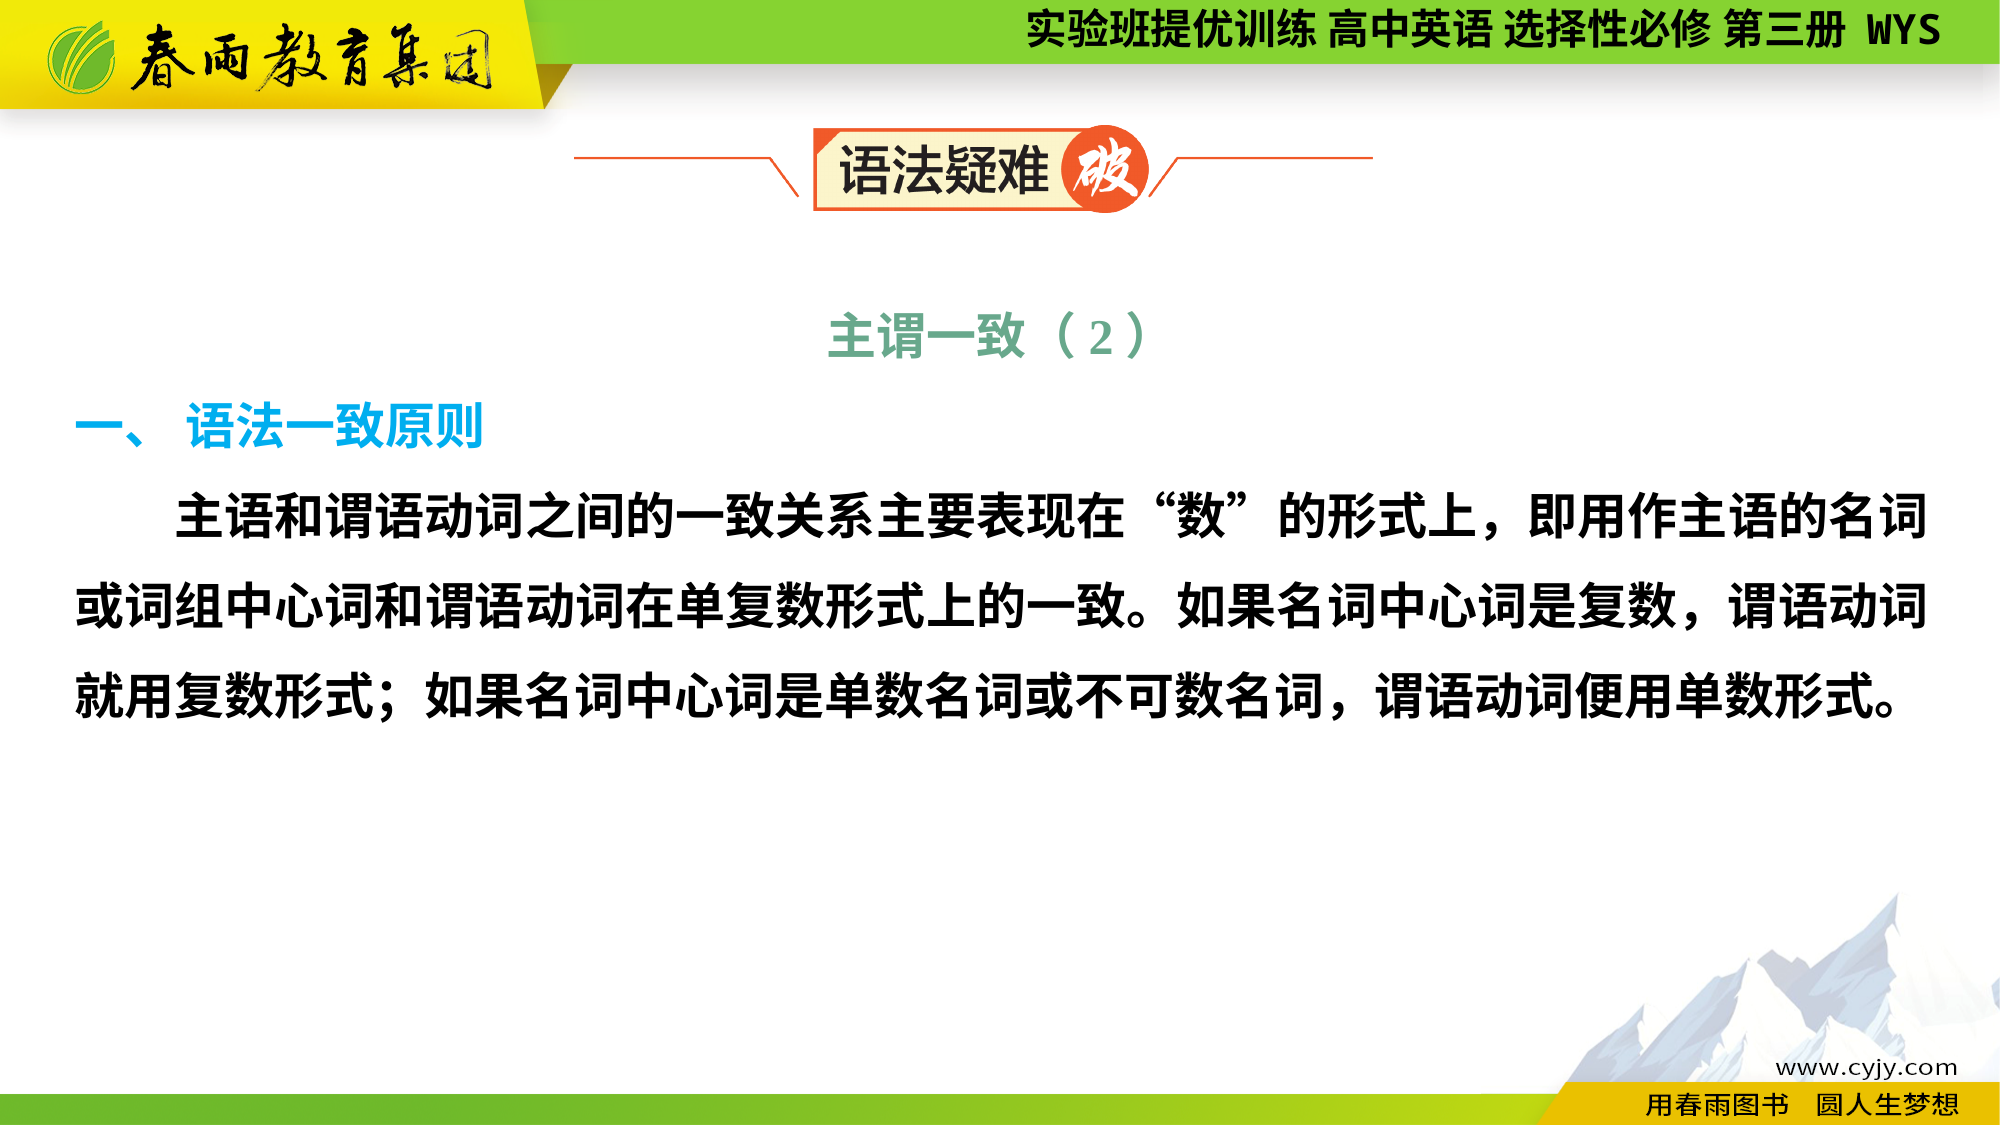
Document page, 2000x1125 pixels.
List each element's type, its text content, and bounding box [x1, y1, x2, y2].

picture [0, 0, 2000, 1125]
list 主谓一致（2） 一、 语法一致原则 主语和谓语动词之间的一致关系主要表现在“数”的形式上，即用作主语的名词或词组中心词和谓语动词在单复数形式上的一致。如果名词中心词是复数，谓语动词就用复数形式；如果名词中心词是单数名词或不可数名词，谓语动词便用单数形式。 [59, 267, 1944, 817]
